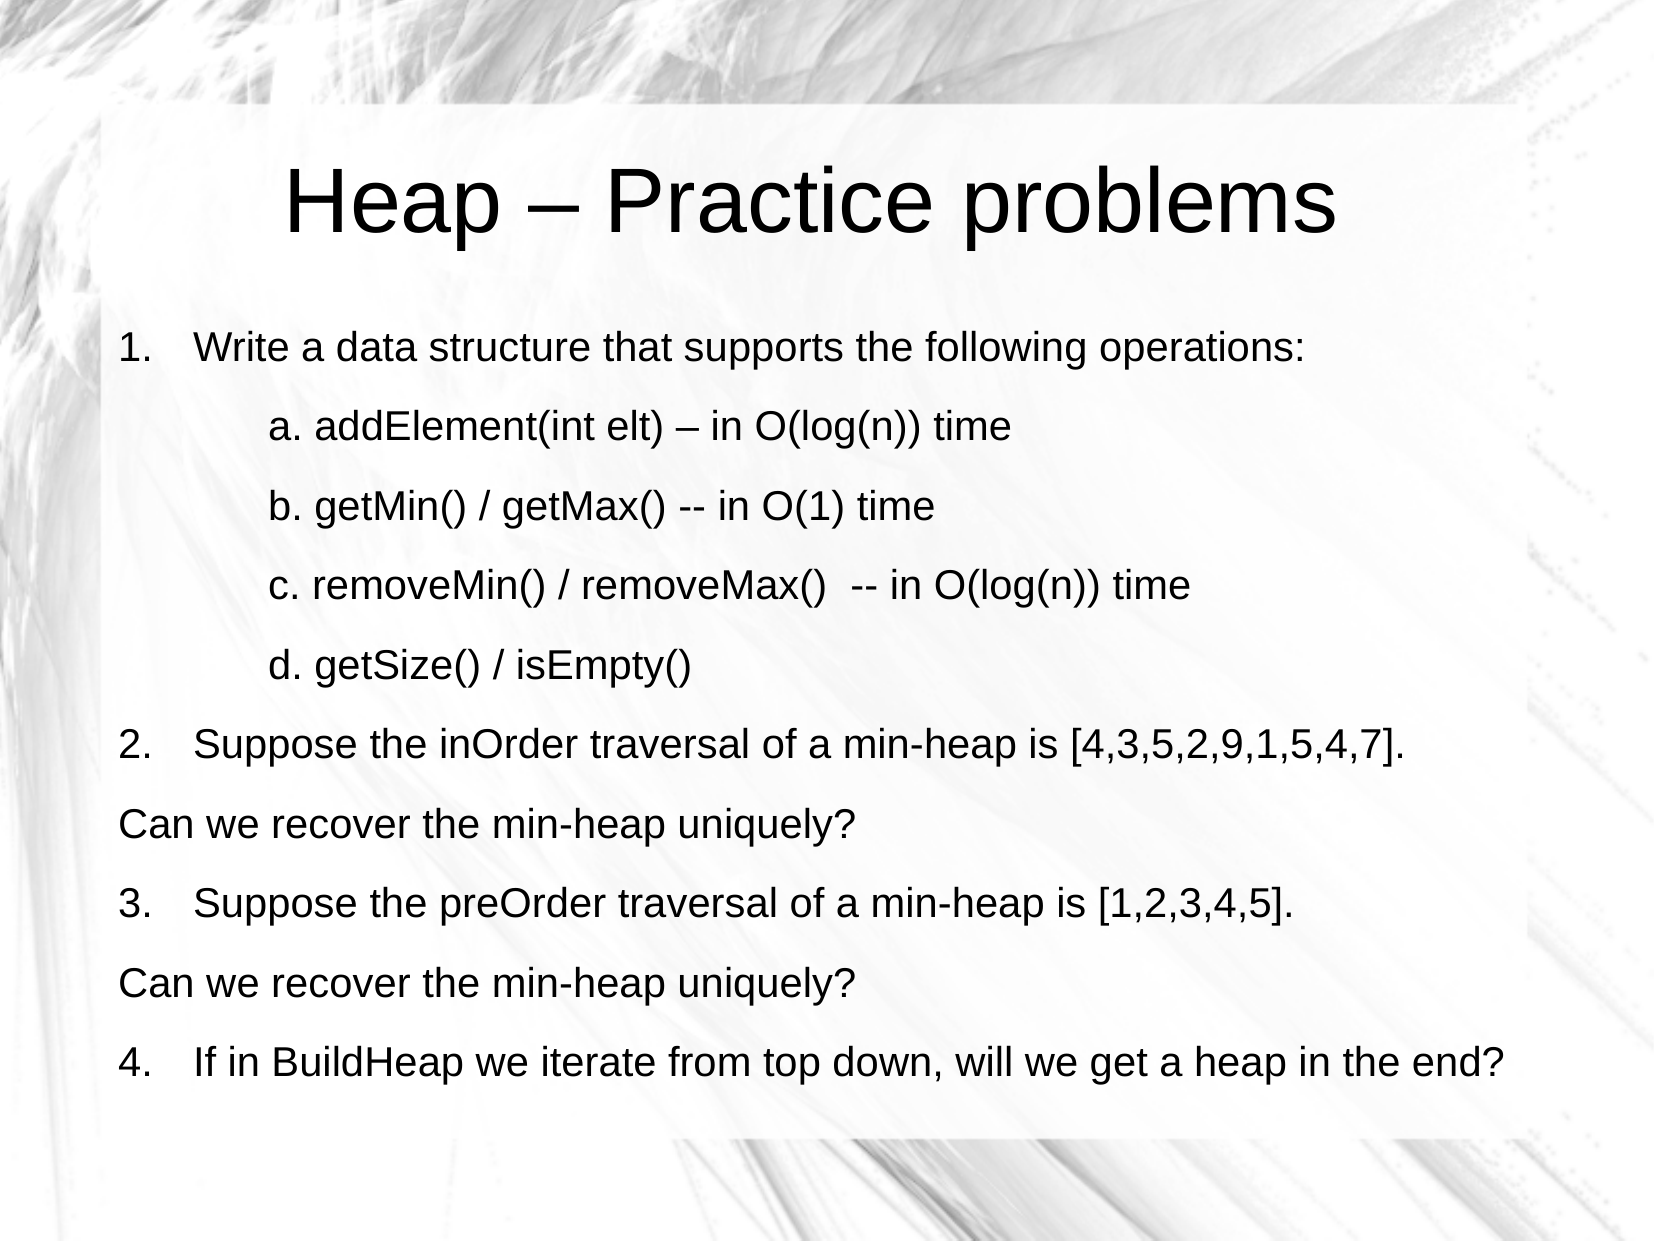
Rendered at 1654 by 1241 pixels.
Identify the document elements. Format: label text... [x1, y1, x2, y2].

list Write a data structure that supports the following operations: a. addElement(int elt) – in O(log(n)) time b. getMin() / getMax() -- in O(1) time c. removeMin() / removeMax() -- in O(log(n)) time d. getSize() / isEmpty() Suppose the inOrder traversal of a min-heap is [4,3,5,2,9,1,5,4,7]. Can we recover the min-heap uniquely? Suppose the preOrder traversal of a min-heap is [1,2,3,4,5]. Can we recover the min-heap uniquely? If in BuildHeap we iterate from top down, will we get a heap in the end? [118, 319, 1571, 1102]
picture [0, 0, 1654, 1241]
title Heap – Practice problems [118, 112, 1506, 281]
